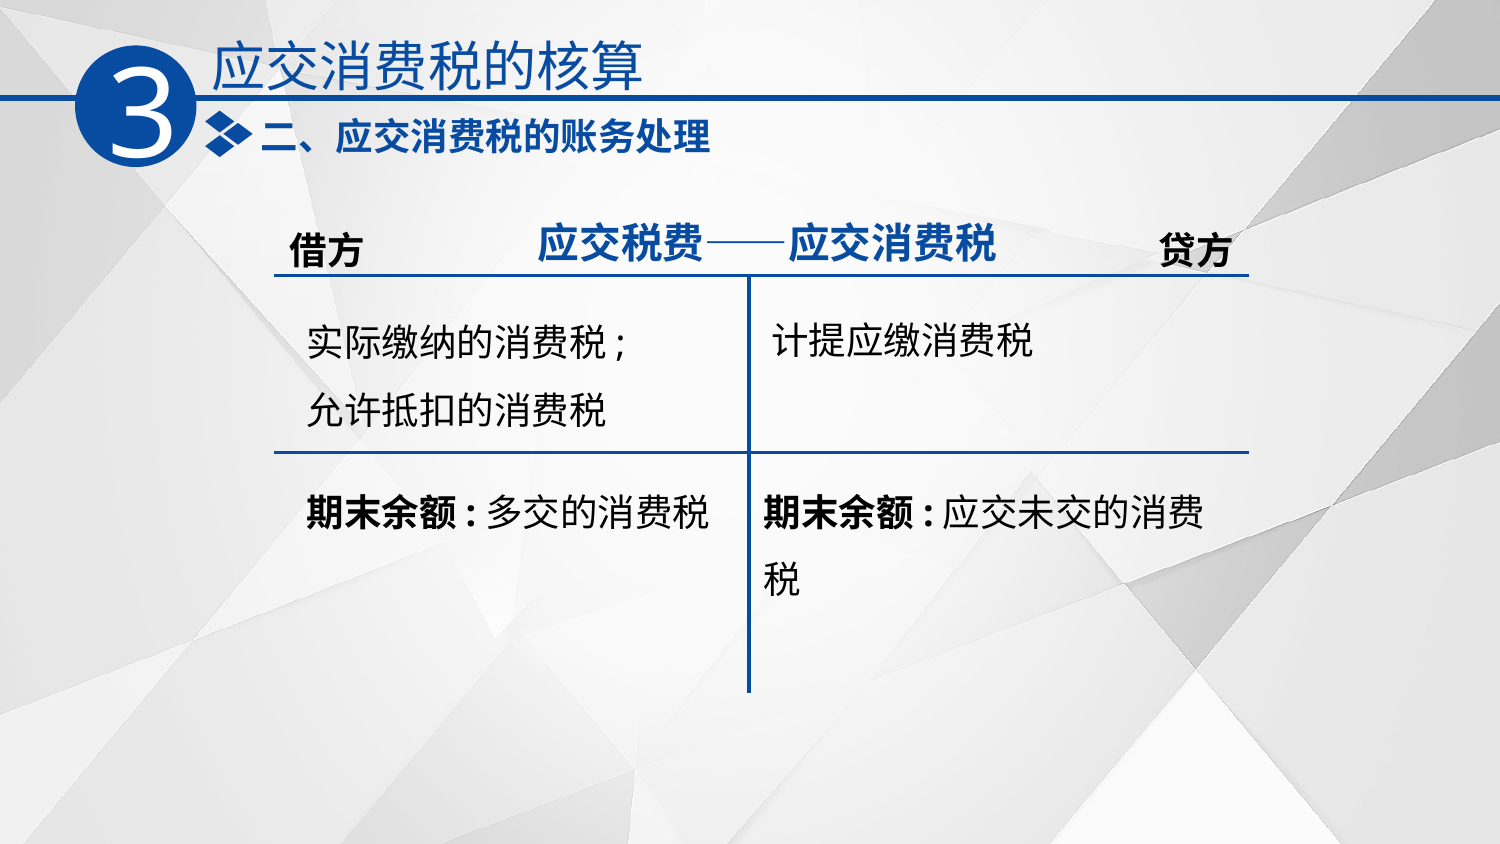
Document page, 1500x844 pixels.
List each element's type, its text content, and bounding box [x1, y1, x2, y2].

text_box [205, 135, 235, 158]
text_box 借方 [274, 196, 380, 274]
text_box 二、应交消费税的账务处理 [248, 107, 1396, 164]
picture [0, 0, 1500, 95]
text_box [75, 107, 84, 138]
text_box 期末余额:应交未交的消费税 [754, 458, 1250, 609]
text_box 应交消费税的核算 [198, 37, 697, 92]
text_box 期末余额:多交的消费税 [291, 460, 744, 542]
text_box 3 [84, 107, 203, 171]
text_box [75, 74, 84, 97]
picture [0, 101, 1500, 844]
text_box 贷方 [1143, 196, 1249, 274]
text_box 计提应缴消费税 [756, 286, 1049, 370]
text_box 实际缴纳的消费税; 允许抵扣的消费税 [291, 289, 667, 439]
text_box [205, 110, 235, 133]
text_box 3 [84, 45, 203, 97]
text_box 应交税费——应交消费税 [522, 184, 1012, 274]
text_box [223, 122, 248, 145]
